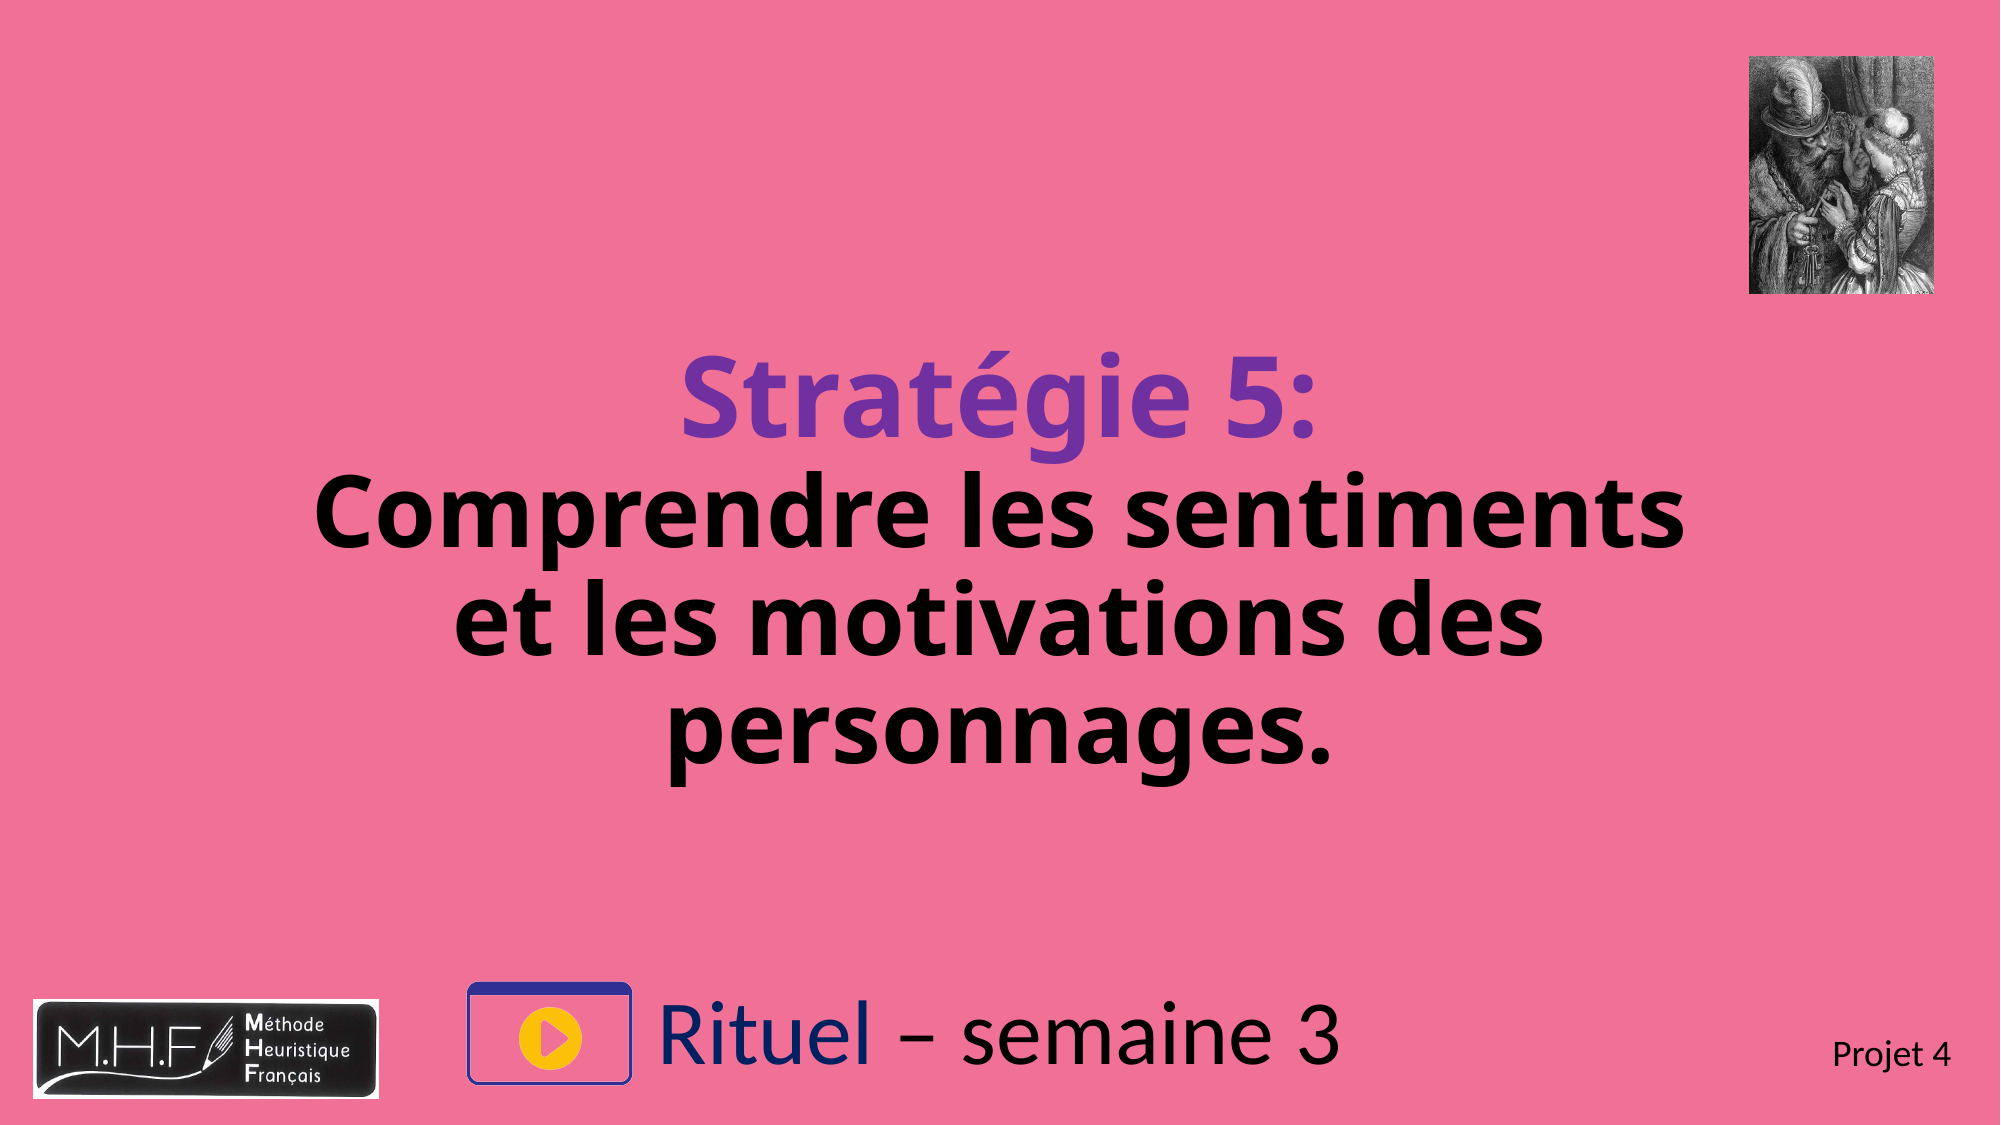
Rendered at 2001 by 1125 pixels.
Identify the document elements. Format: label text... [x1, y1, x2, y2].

picture [463, 977, 638, 1089]
picture [1749, 56, 1935, 294]
picture [33, 999, 379, 1099]
title Stratégie 5: Comprendre les sentiments et les motivations des personnages. [249, 325, 1750, 800]
subtitle Rituel – semaine 3 [249, 978, 1750, 1102]
text_box Projet 4 [1362, 1021, 1967, 1082]
